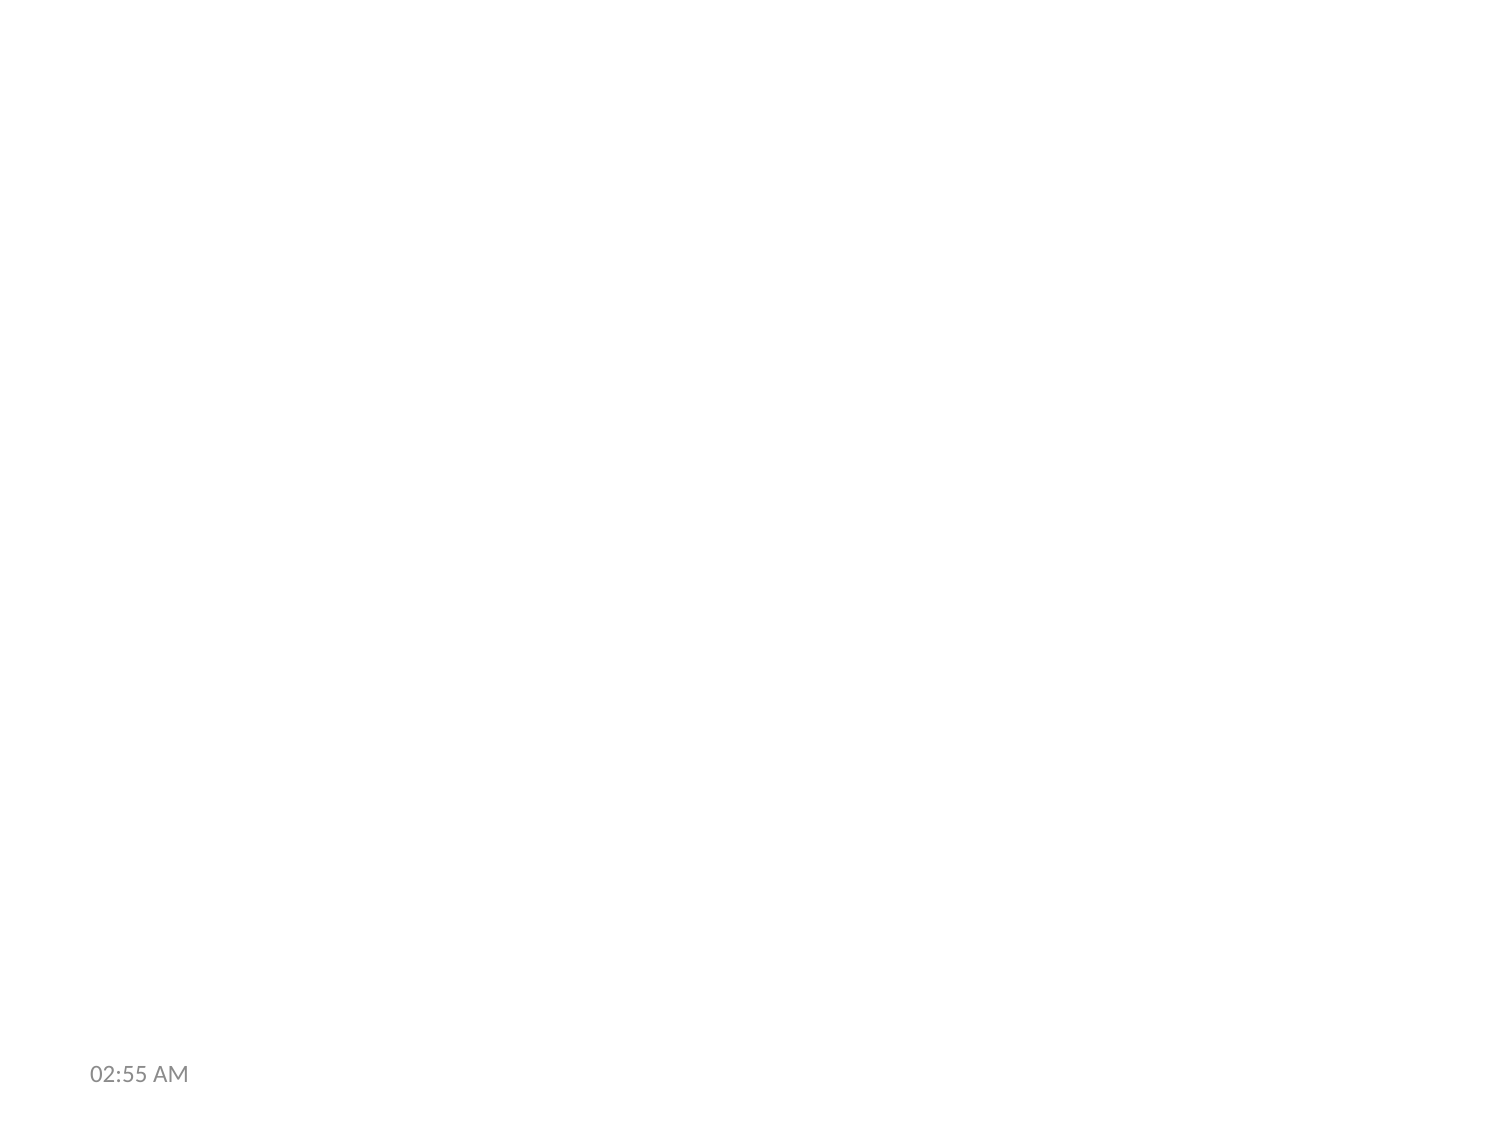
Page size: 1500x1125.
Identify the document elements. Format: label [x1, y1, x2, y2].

slide_number [75, 1042, 425, 1103]
